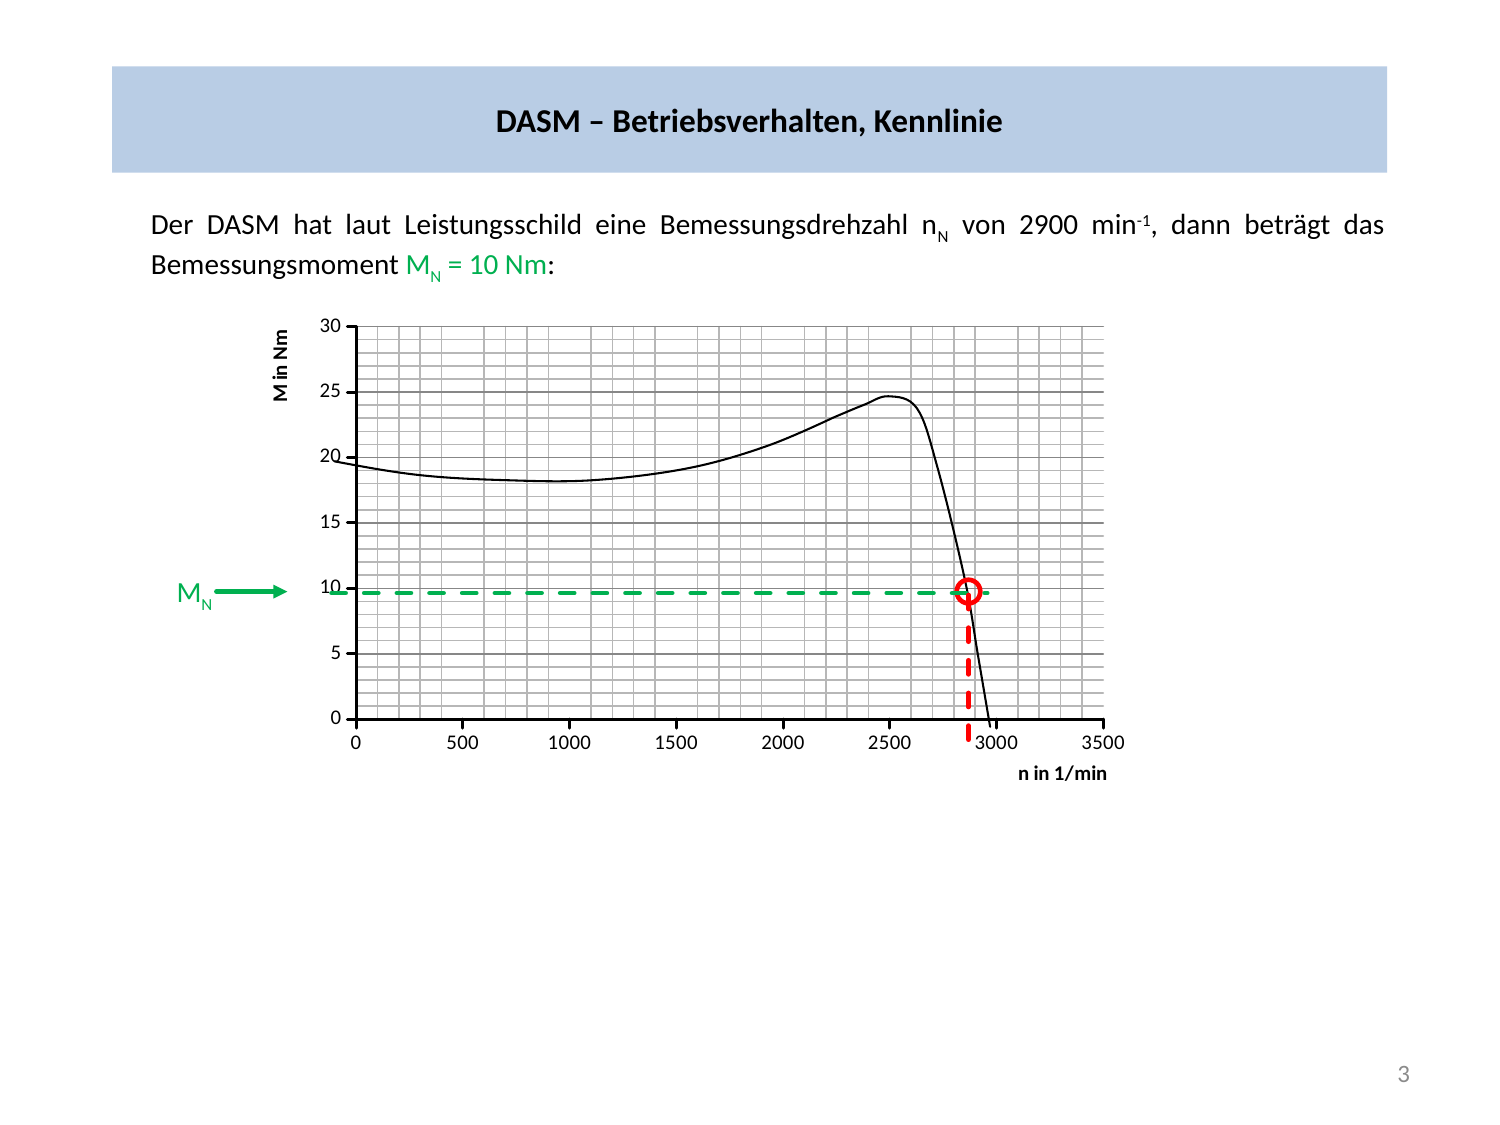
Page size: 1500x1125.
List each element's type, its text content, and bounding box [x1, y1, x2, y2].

title DASM – Betriebsverhalten, Kennlinie [112, 66, 1388, 173]
subtitle Der DASM hat laut Leistungsschild eine Bemessungsdrehzahl nN von 2900 min-1, dann beträgt das Bemessungsmoment MN = 10 Nm: [135, 198, 1400, 927]
slide_number 3 [1074, 1042, 1425, 1103]
chart [241, 305, 1144, 823]
text_box MN [161, 566, 236, 621]
